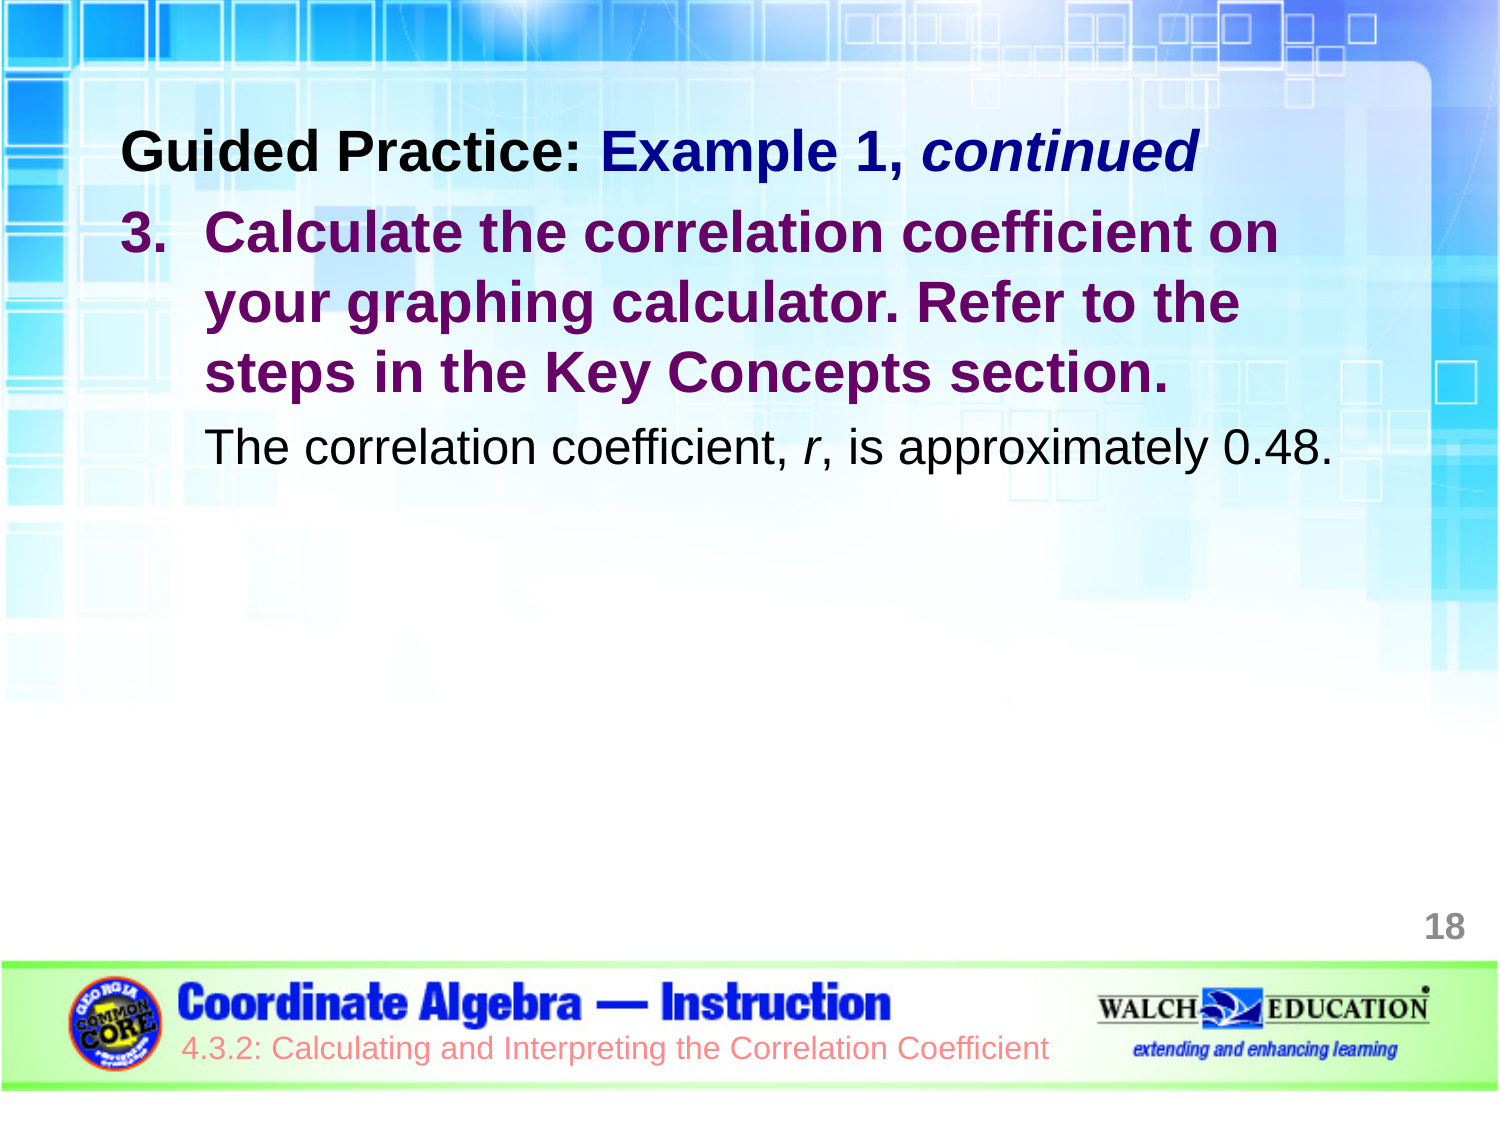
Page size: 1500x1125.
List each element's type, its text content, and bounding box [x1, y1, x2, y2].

subtitle Guided Practice: Example 1, continued Calculate the correlation coefficient on your graphing calculator. Refer to the steps in the Key Concepts section. The correlation coefficient, r, is approximately 0.48. [105, 105, 1376, 925]
slide_number 18 [1361, 901, 1481, 949]
footer 4.3.2: Calculating and Interpreting the Correlation Coefficient [166, 1024, 1080, 1069]
picture [1, 0, 1500, 1091]
